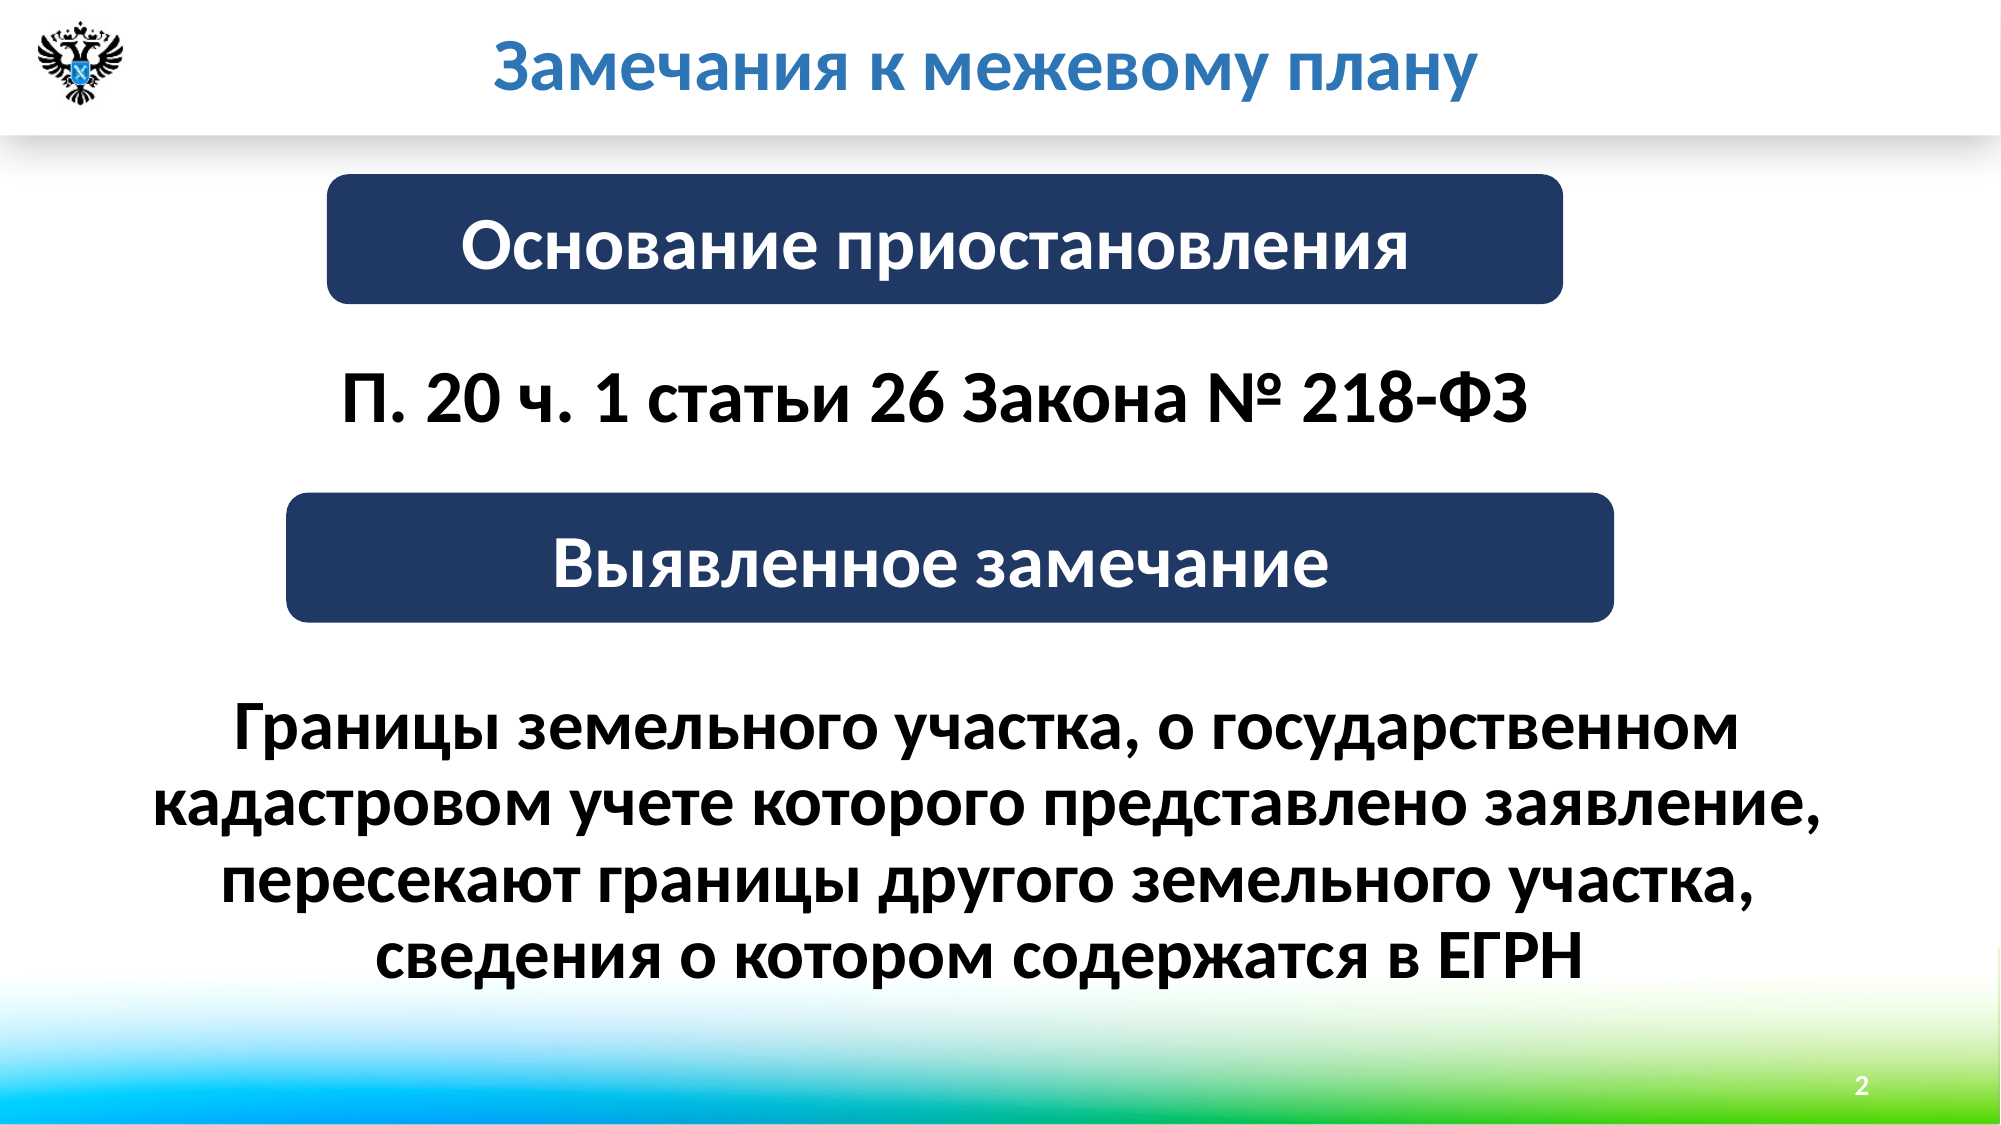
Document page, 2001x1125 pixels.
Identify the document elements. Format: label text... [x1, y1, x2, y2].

slide_number 2 [1434, 1053, 1885, 1114]
text_box Границы земельного участка, о государственном кадастровом учете которого представлено заявление, пересекают границы другого земельного участка, сведения о котором содержатся в ЕГРН [60, 657, 1917, 1024]
text_box Основание приостановления [325, 173, 1565, 306]
title П. 20 ч. 1 статьи 26 Закона № 218-ФЗ [273, 333, 1615, 464]
picture [23, 5, 131, 120]
picture [0, 947, 2000, 1125]
text_box Замечания к межевому плану [131, 0, 1843, 134]
text_box Выявленное замечание [285, 491, 1616, 624]
